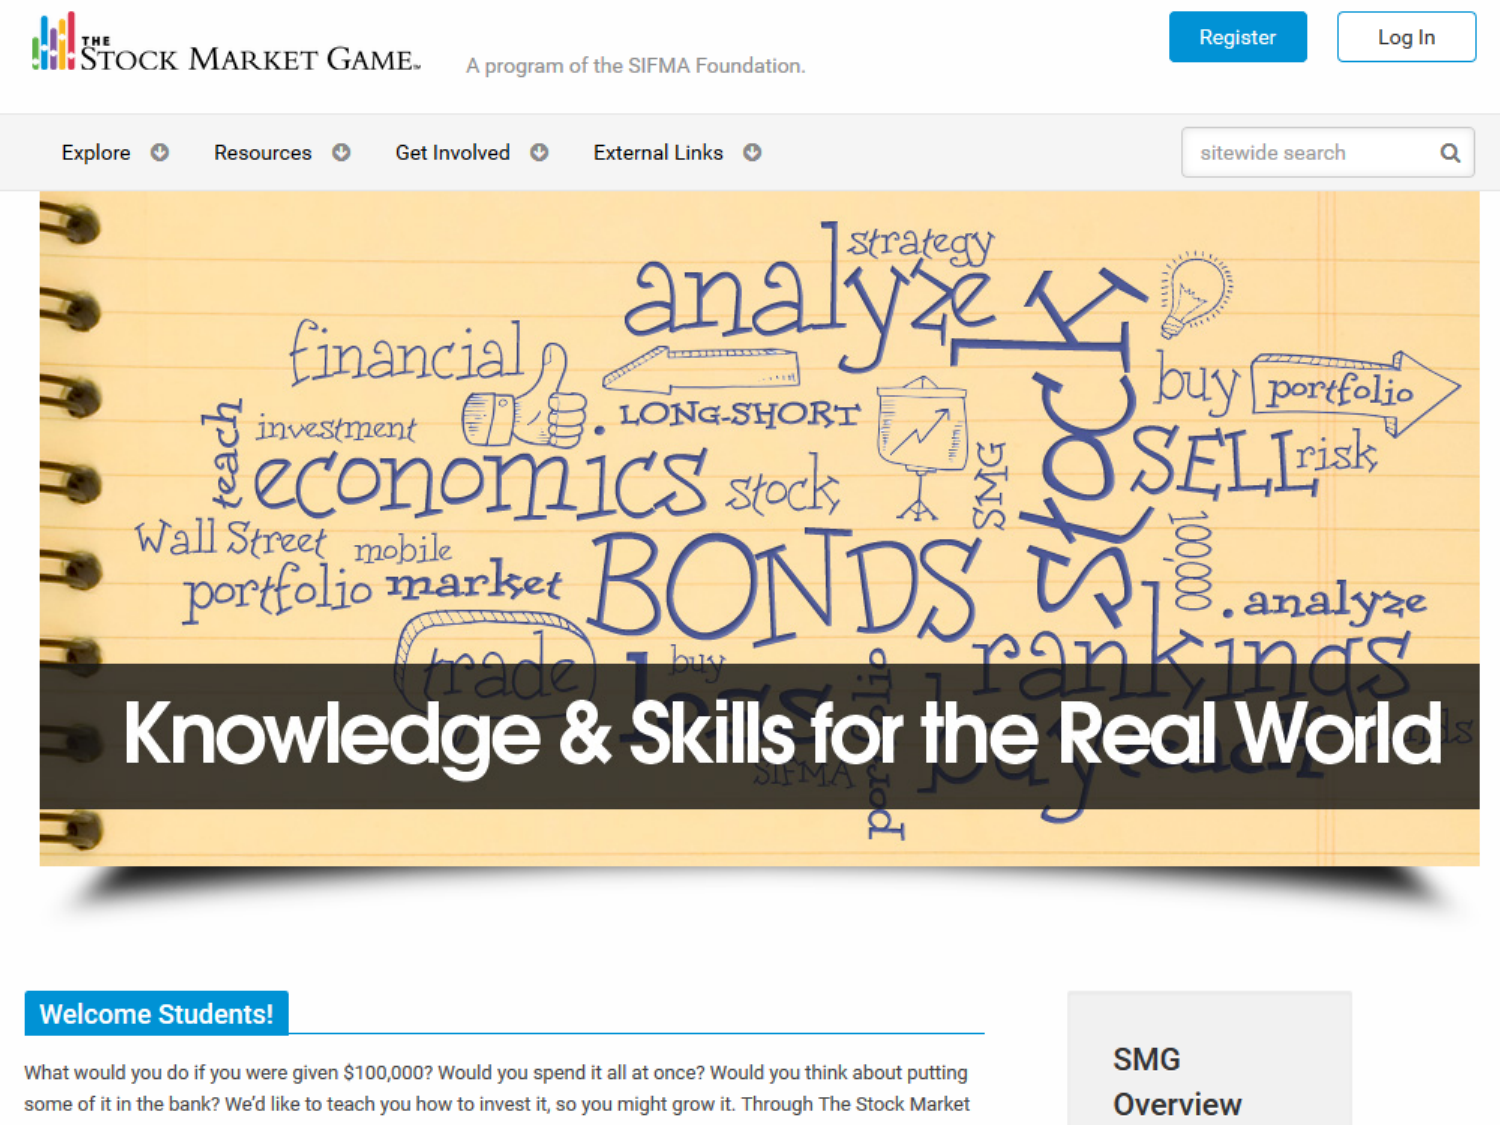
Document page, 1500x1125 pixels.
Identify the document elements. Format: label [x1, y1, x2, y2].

list [0, 0, 1500, 1125]
